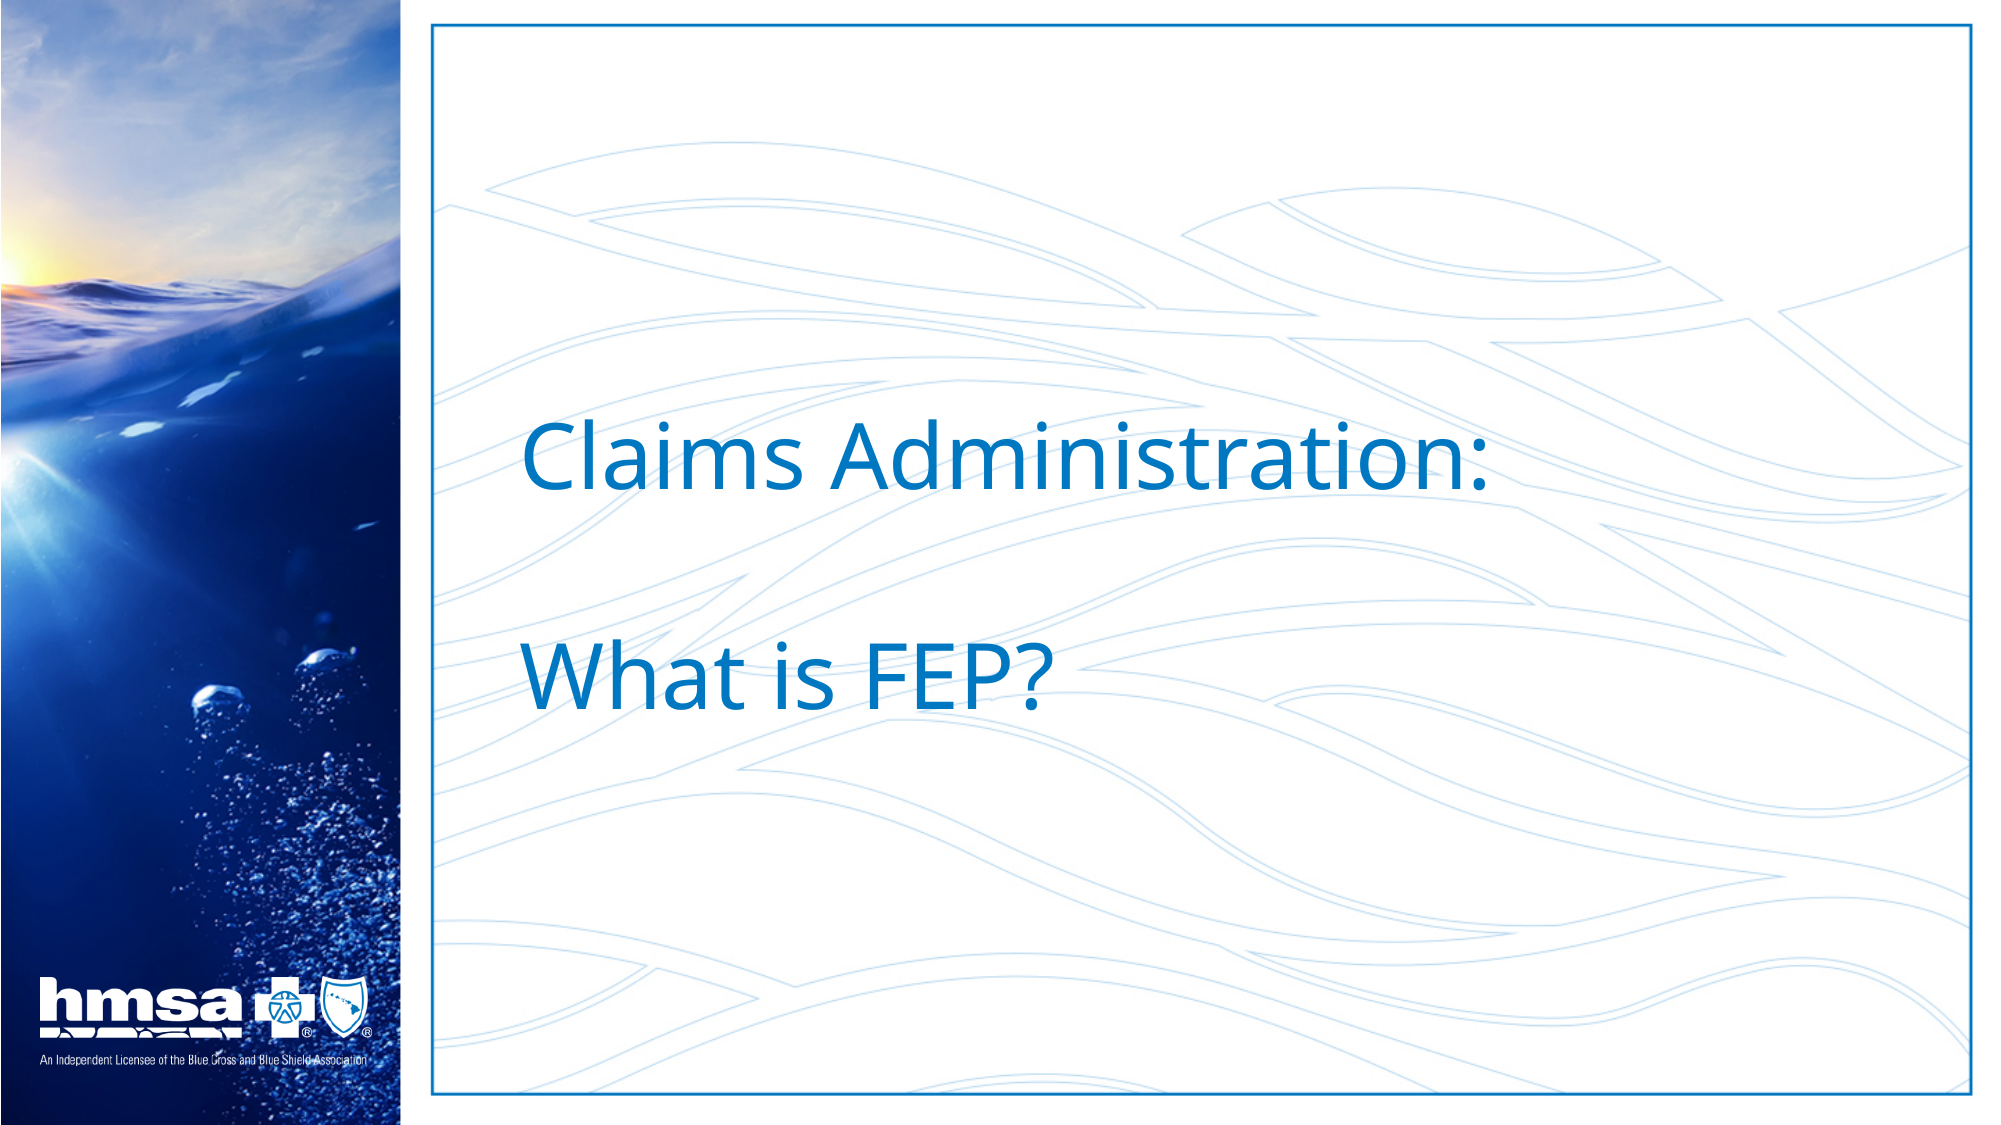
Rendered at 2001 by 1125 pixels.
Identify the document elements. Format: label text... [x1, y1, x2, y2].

title Claims Administration: What is FEP? [504, 355, 1905, 770]
picture [1, 0, 1999, 1125]
